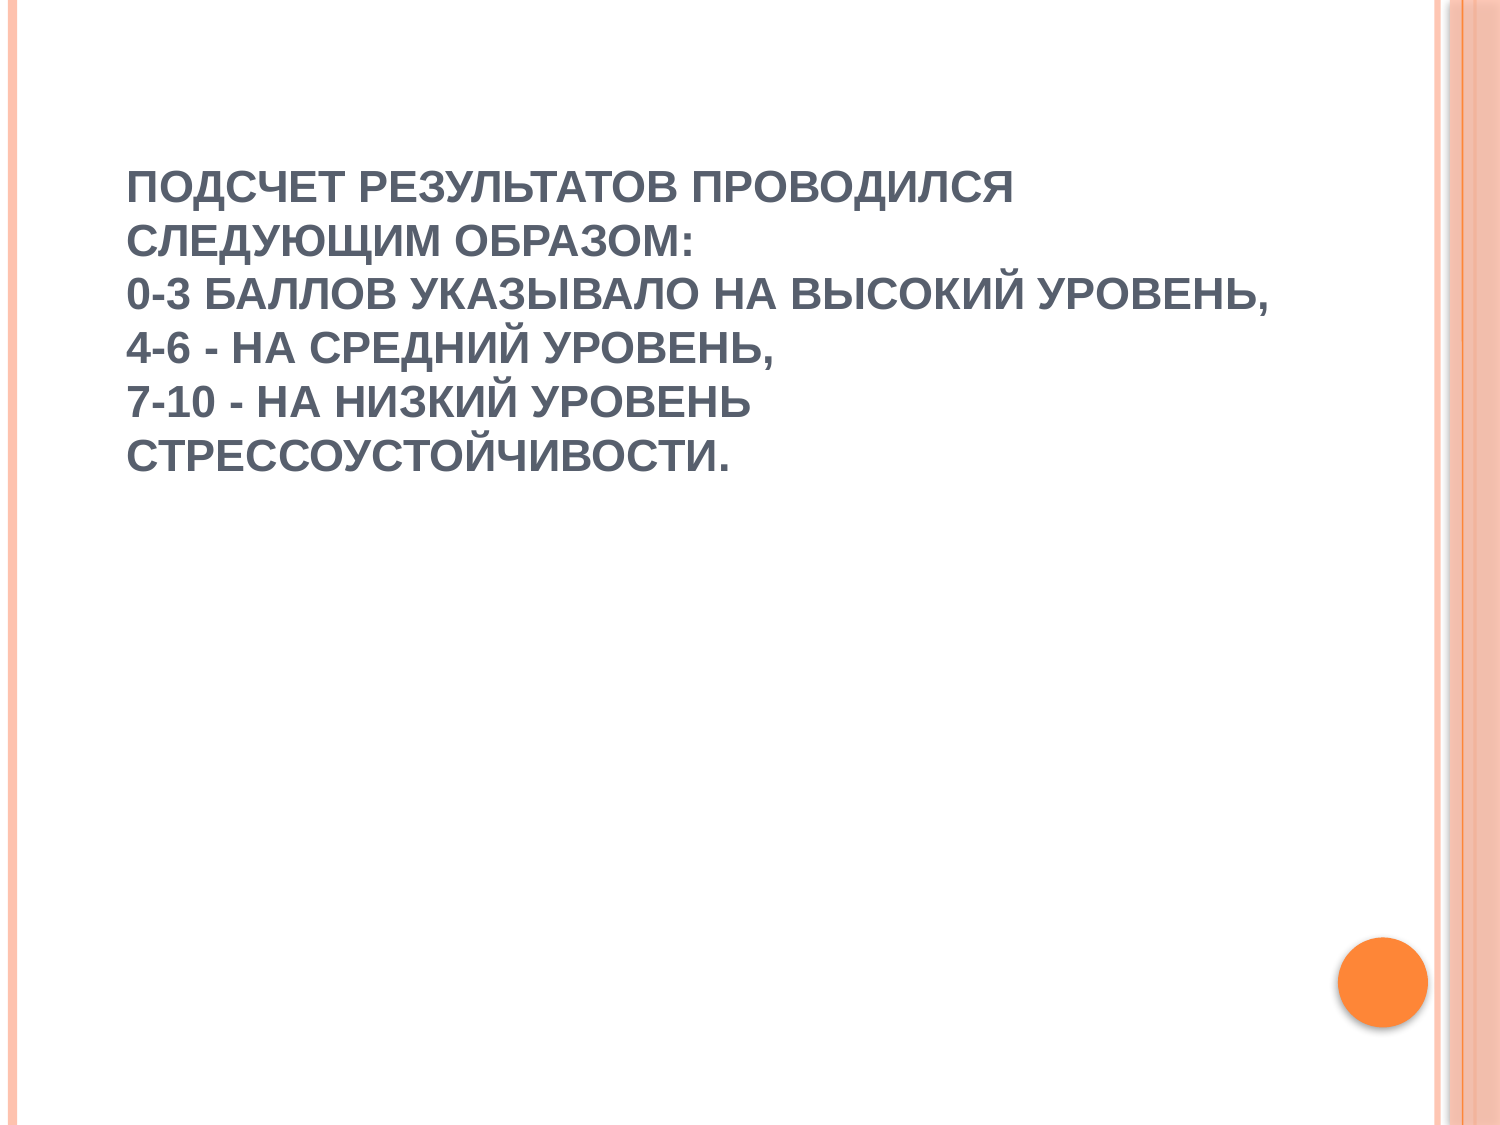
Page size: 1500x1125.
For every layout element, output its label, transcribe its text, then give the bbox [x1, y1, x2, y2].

title Подсчет результатов проводился следующим образом: 0-3 баллов указывало на высокий уровень, 4-6 - на средний уровень, 7-10 - на низкий уровень стрессоустойчивости. [112, 90, 1329, 705]
